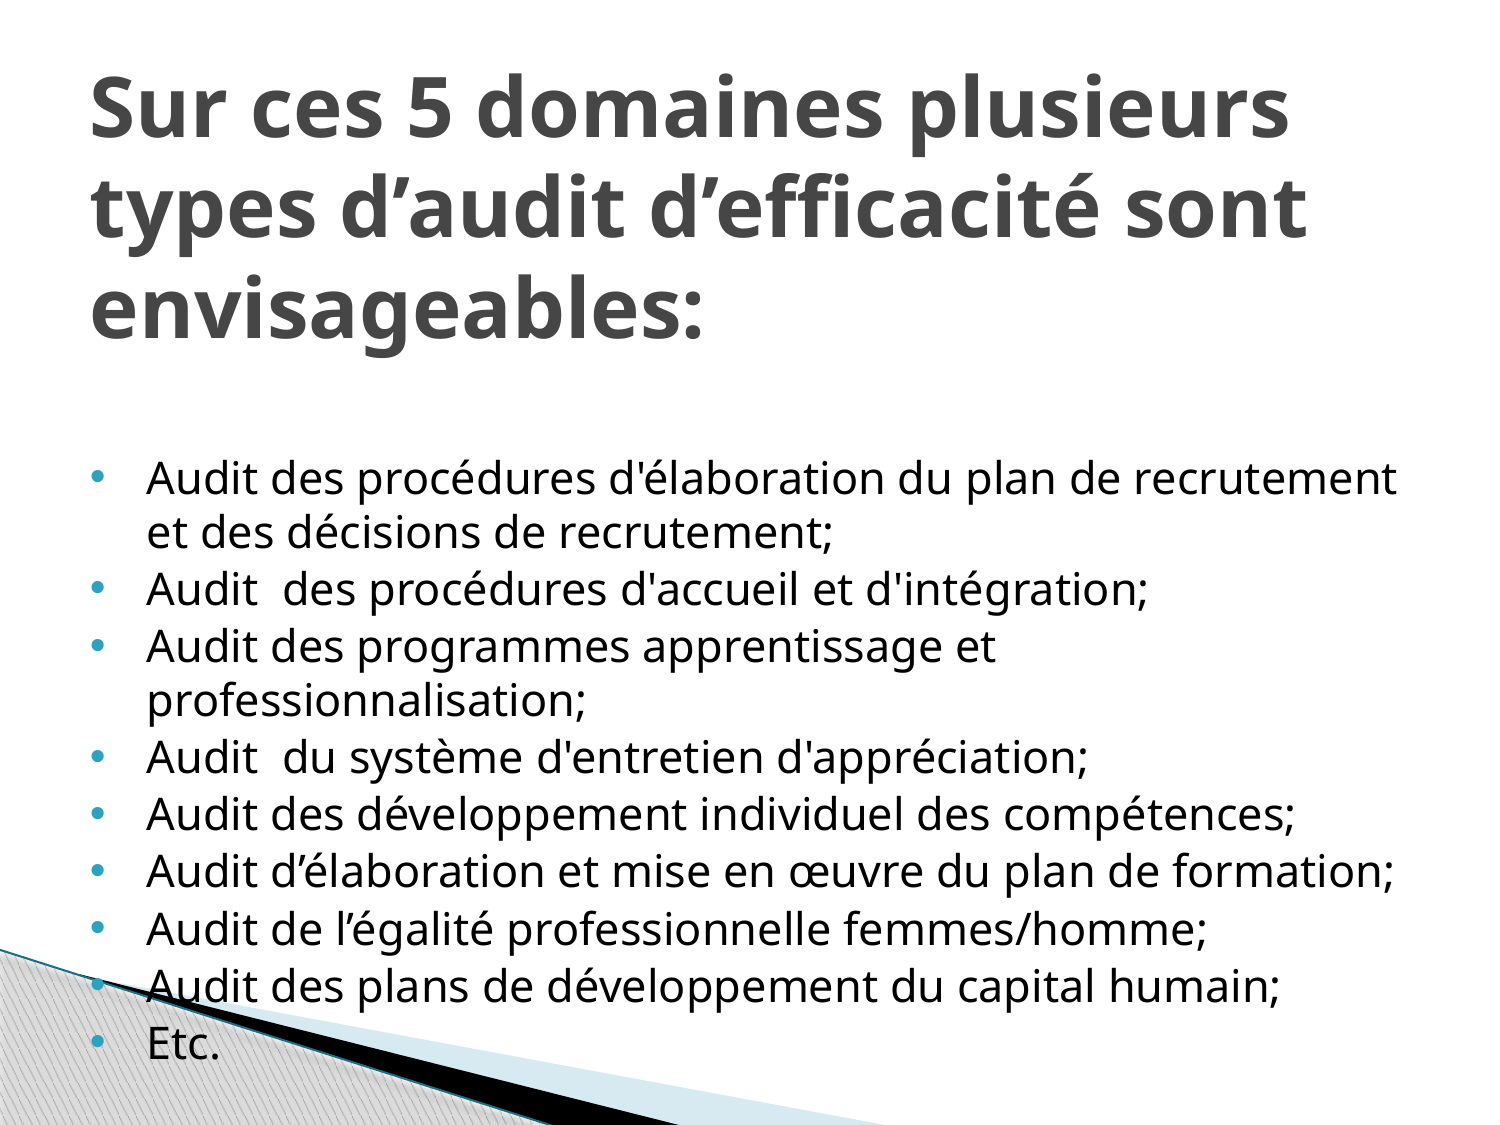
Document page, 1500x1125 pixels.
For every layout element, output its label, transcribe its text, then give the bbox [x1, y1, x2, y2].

title Sur ces 5 domaines plusieurs types d’audit d’efficacité sont envisageables: [75, 45, 1425, 364]
list Audit des procédures d'élaboration du plan de recrutement et des décisions de recrutement; Audit des procédures d'accueil et d'intégration; Audit des programmes apprentissage et professionnalisation; Audit du système d'entretien d'appréciation; Audit des développement individuel des compétences; Audit d’élaboration et mise en œuvre du plan de formation; Audit de l’égalité professionnelle femmes/homme; Audit des plans de développement du capital humain; Etc. [75, 364, 1425, 1125]
